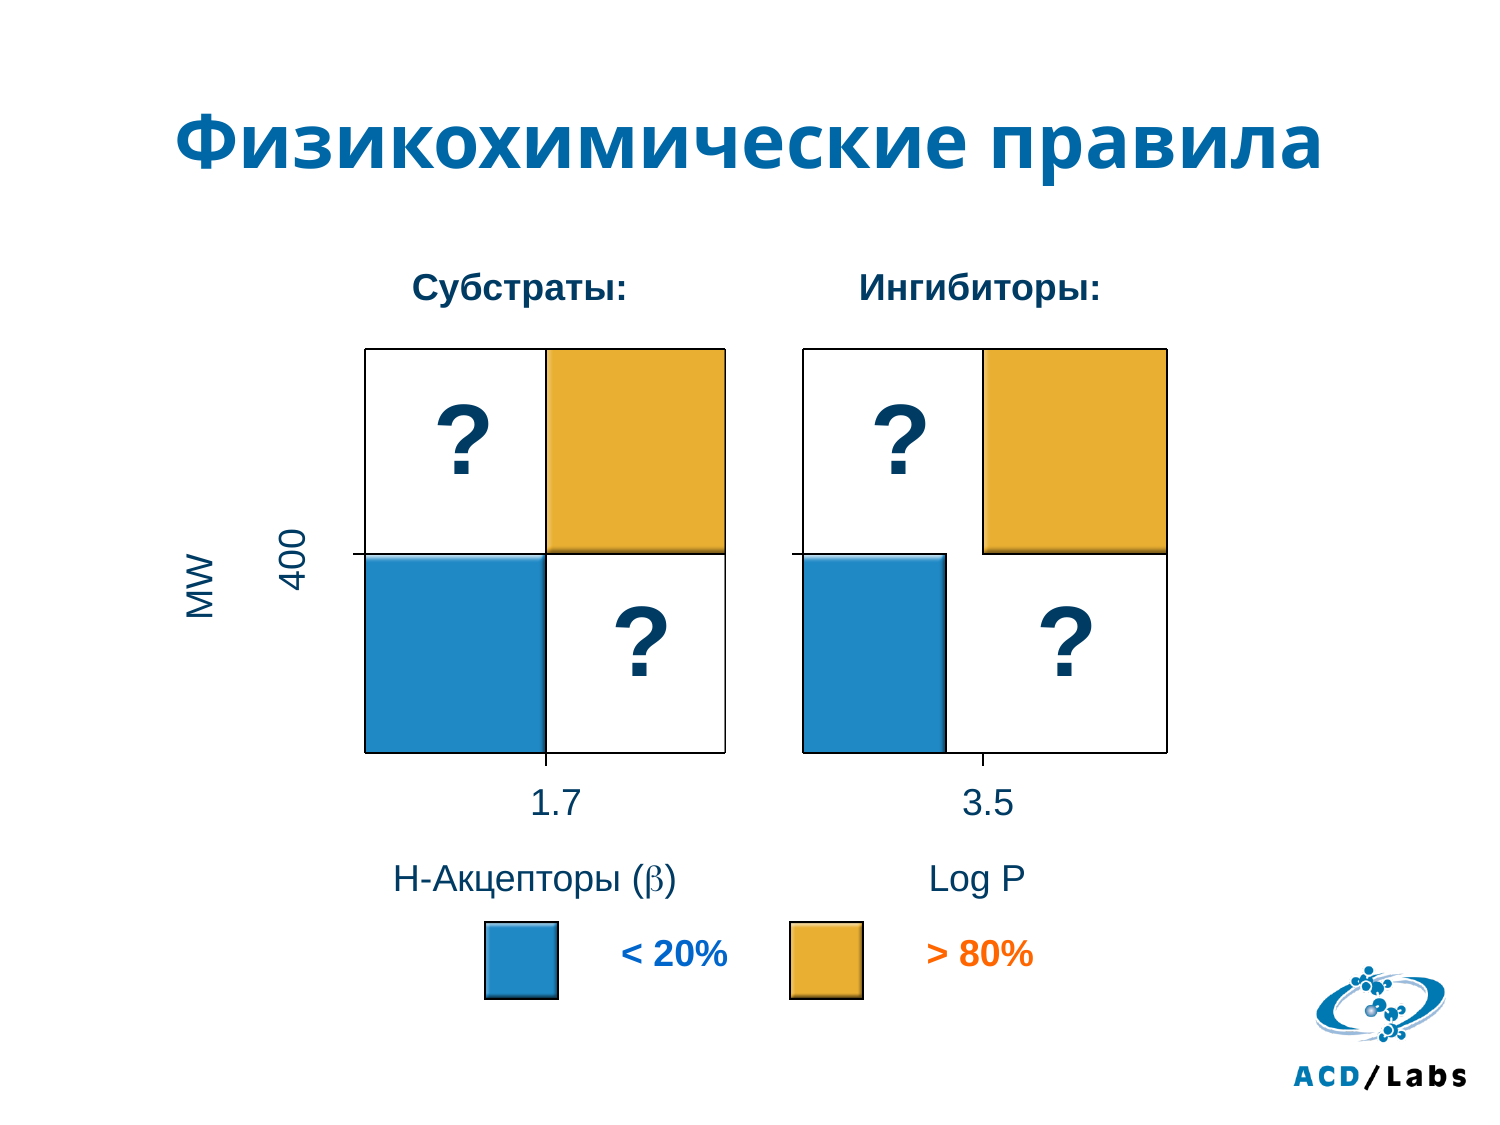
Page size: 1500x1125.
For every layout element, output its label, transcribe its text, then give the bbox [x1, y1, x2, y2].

text_box H-Акцепторы (b) [378, 846, 693, 907]
text_box Log P [913, 846, 1117, 907]
text_box < 20% [606, 921, 744, 982]
text_box > 80% [911, 921, 1049, 982]
picture [789, 921, 864, 1000]
picture [1293, 964, 1471, 1101]
text_box 3.5 [947, 798, 1030, 831]
text_box Ингибиторы: [844, 255, 1117, 300]
text_box Субстраты: [397, 255, 643, 300]
picture [324, 302, 1197, 791]
text_box MW [167, 454, 244, 636]
title Физикохимические правила [74, 44, 1426, 233]
text_box 1.7 [515, 798, 597, 831]
text_box 400 [259, 507, 319, 607]
picture [484, 921, 560, 1000]
